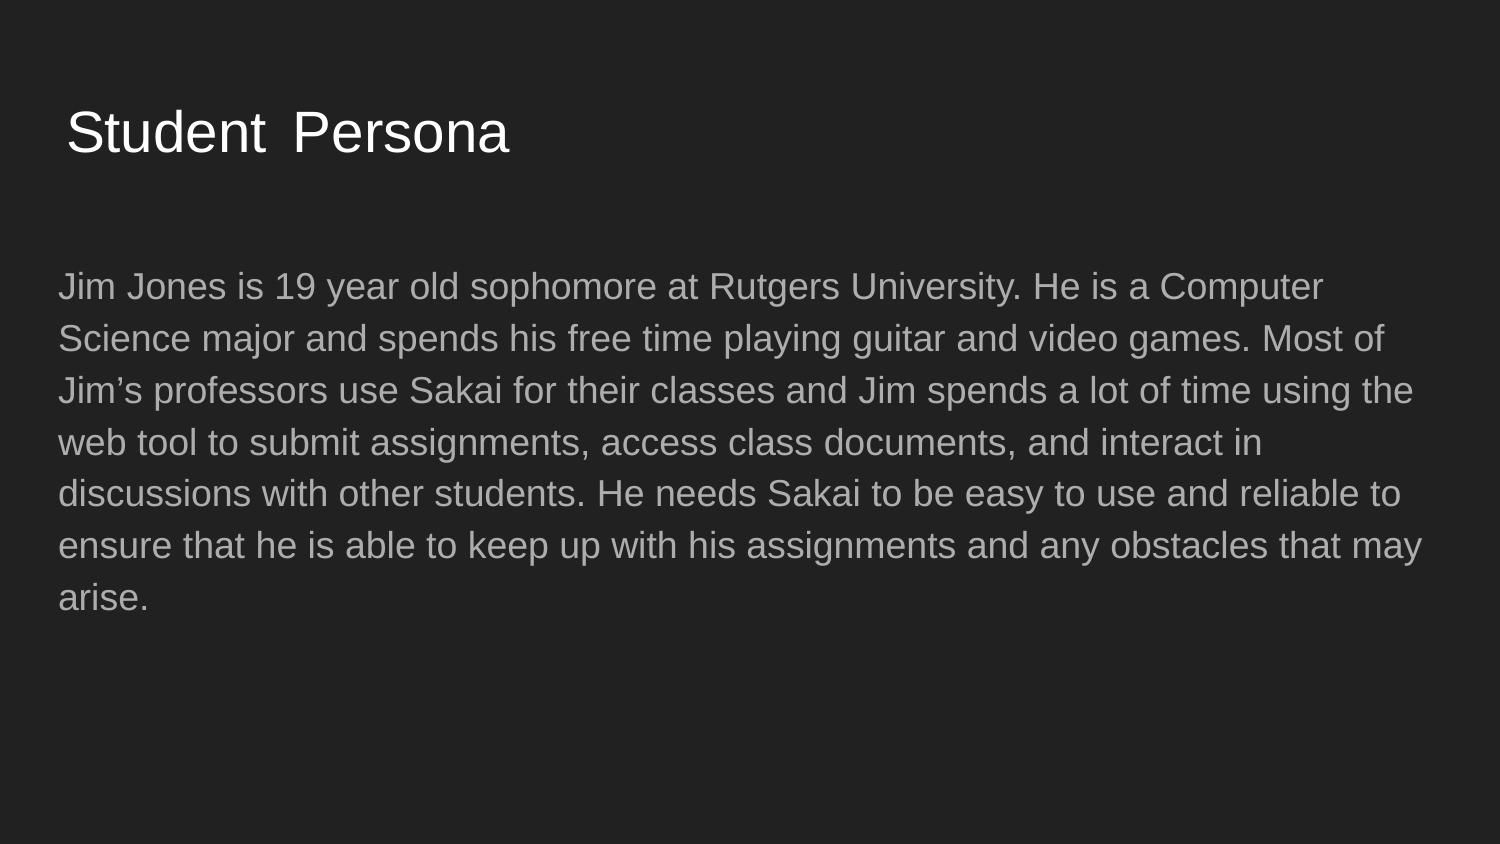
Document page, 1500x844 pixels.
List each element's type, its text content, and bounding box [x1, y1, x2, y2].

title Student Persona [51, 29, 1449, 124]
list Jim Jones is 19 year old sophomore at Rutgers University. He is a Computer Science major and spends his free time playing guitar and video games. Most of Jim’s professors use Sakai for their classes and Jim spends a lot of time using the web tool to submit assignments, access class documents, and interact in discussions with other students. He needs Sakai to be easy to use and reliable to ensure that he is able to keep up with his assignments and any obstacles that may arise. [43, 240, 1441, 802]
